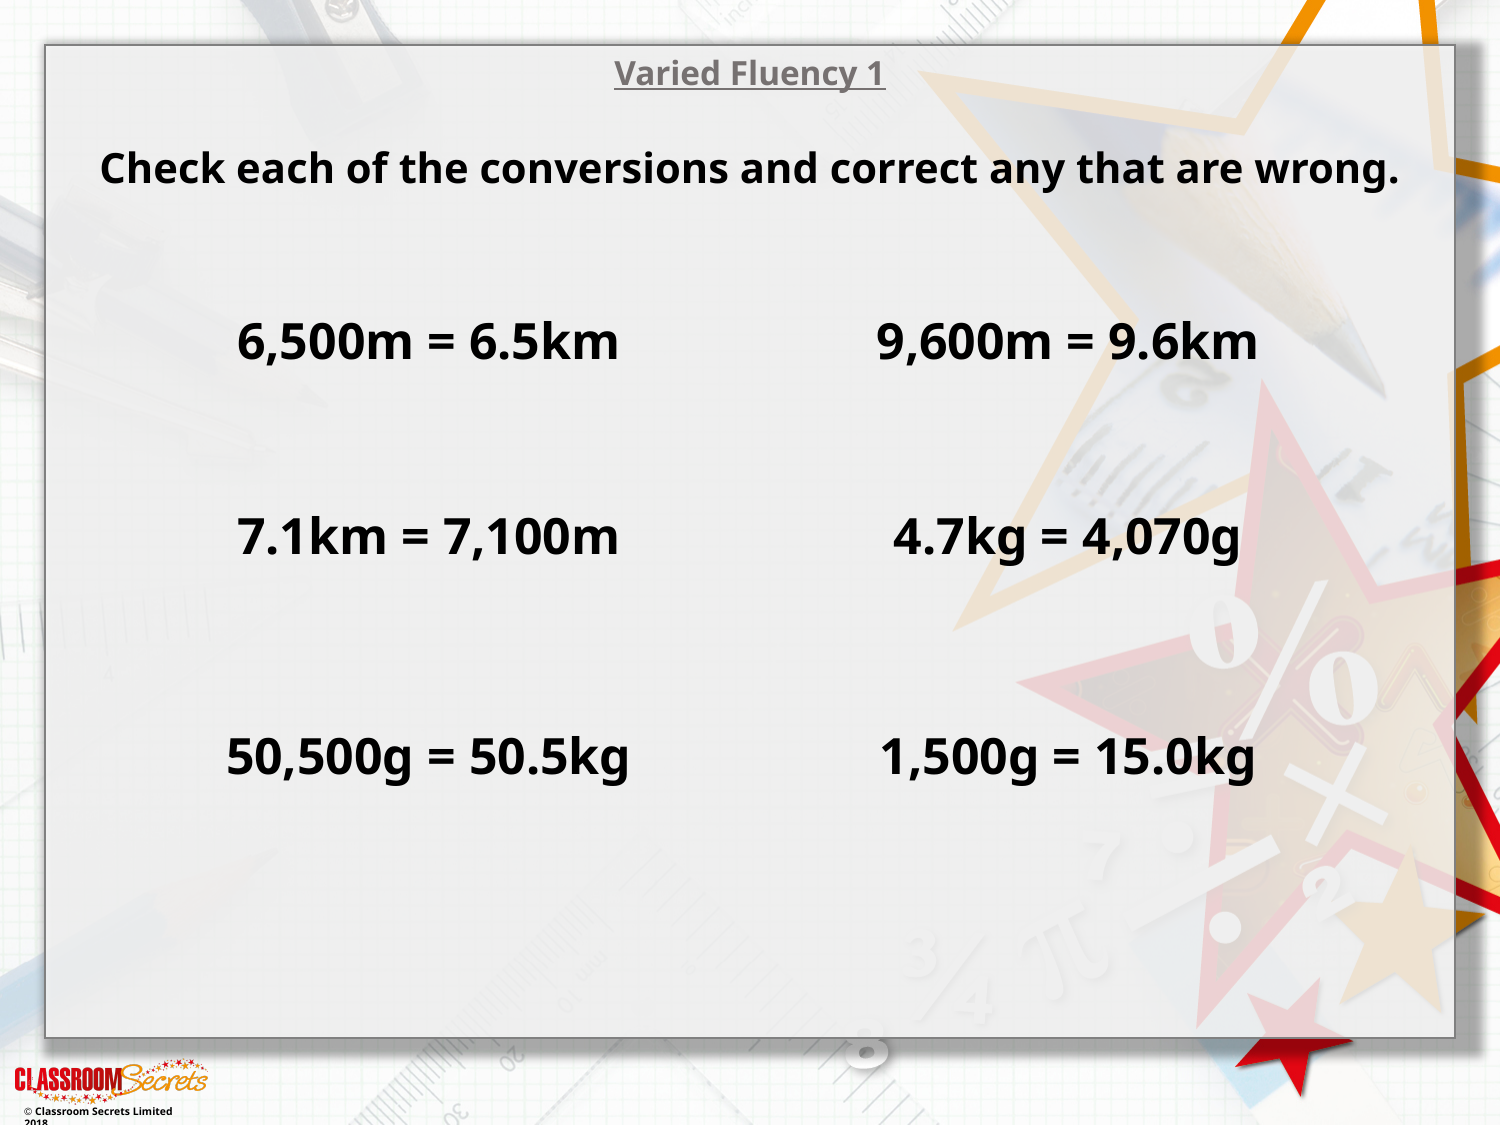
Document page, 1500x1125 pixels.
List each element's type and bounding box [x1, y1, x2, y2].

picture [0, 0, 1500, 1125]
text_box [9, 1058, 213, 1125]
